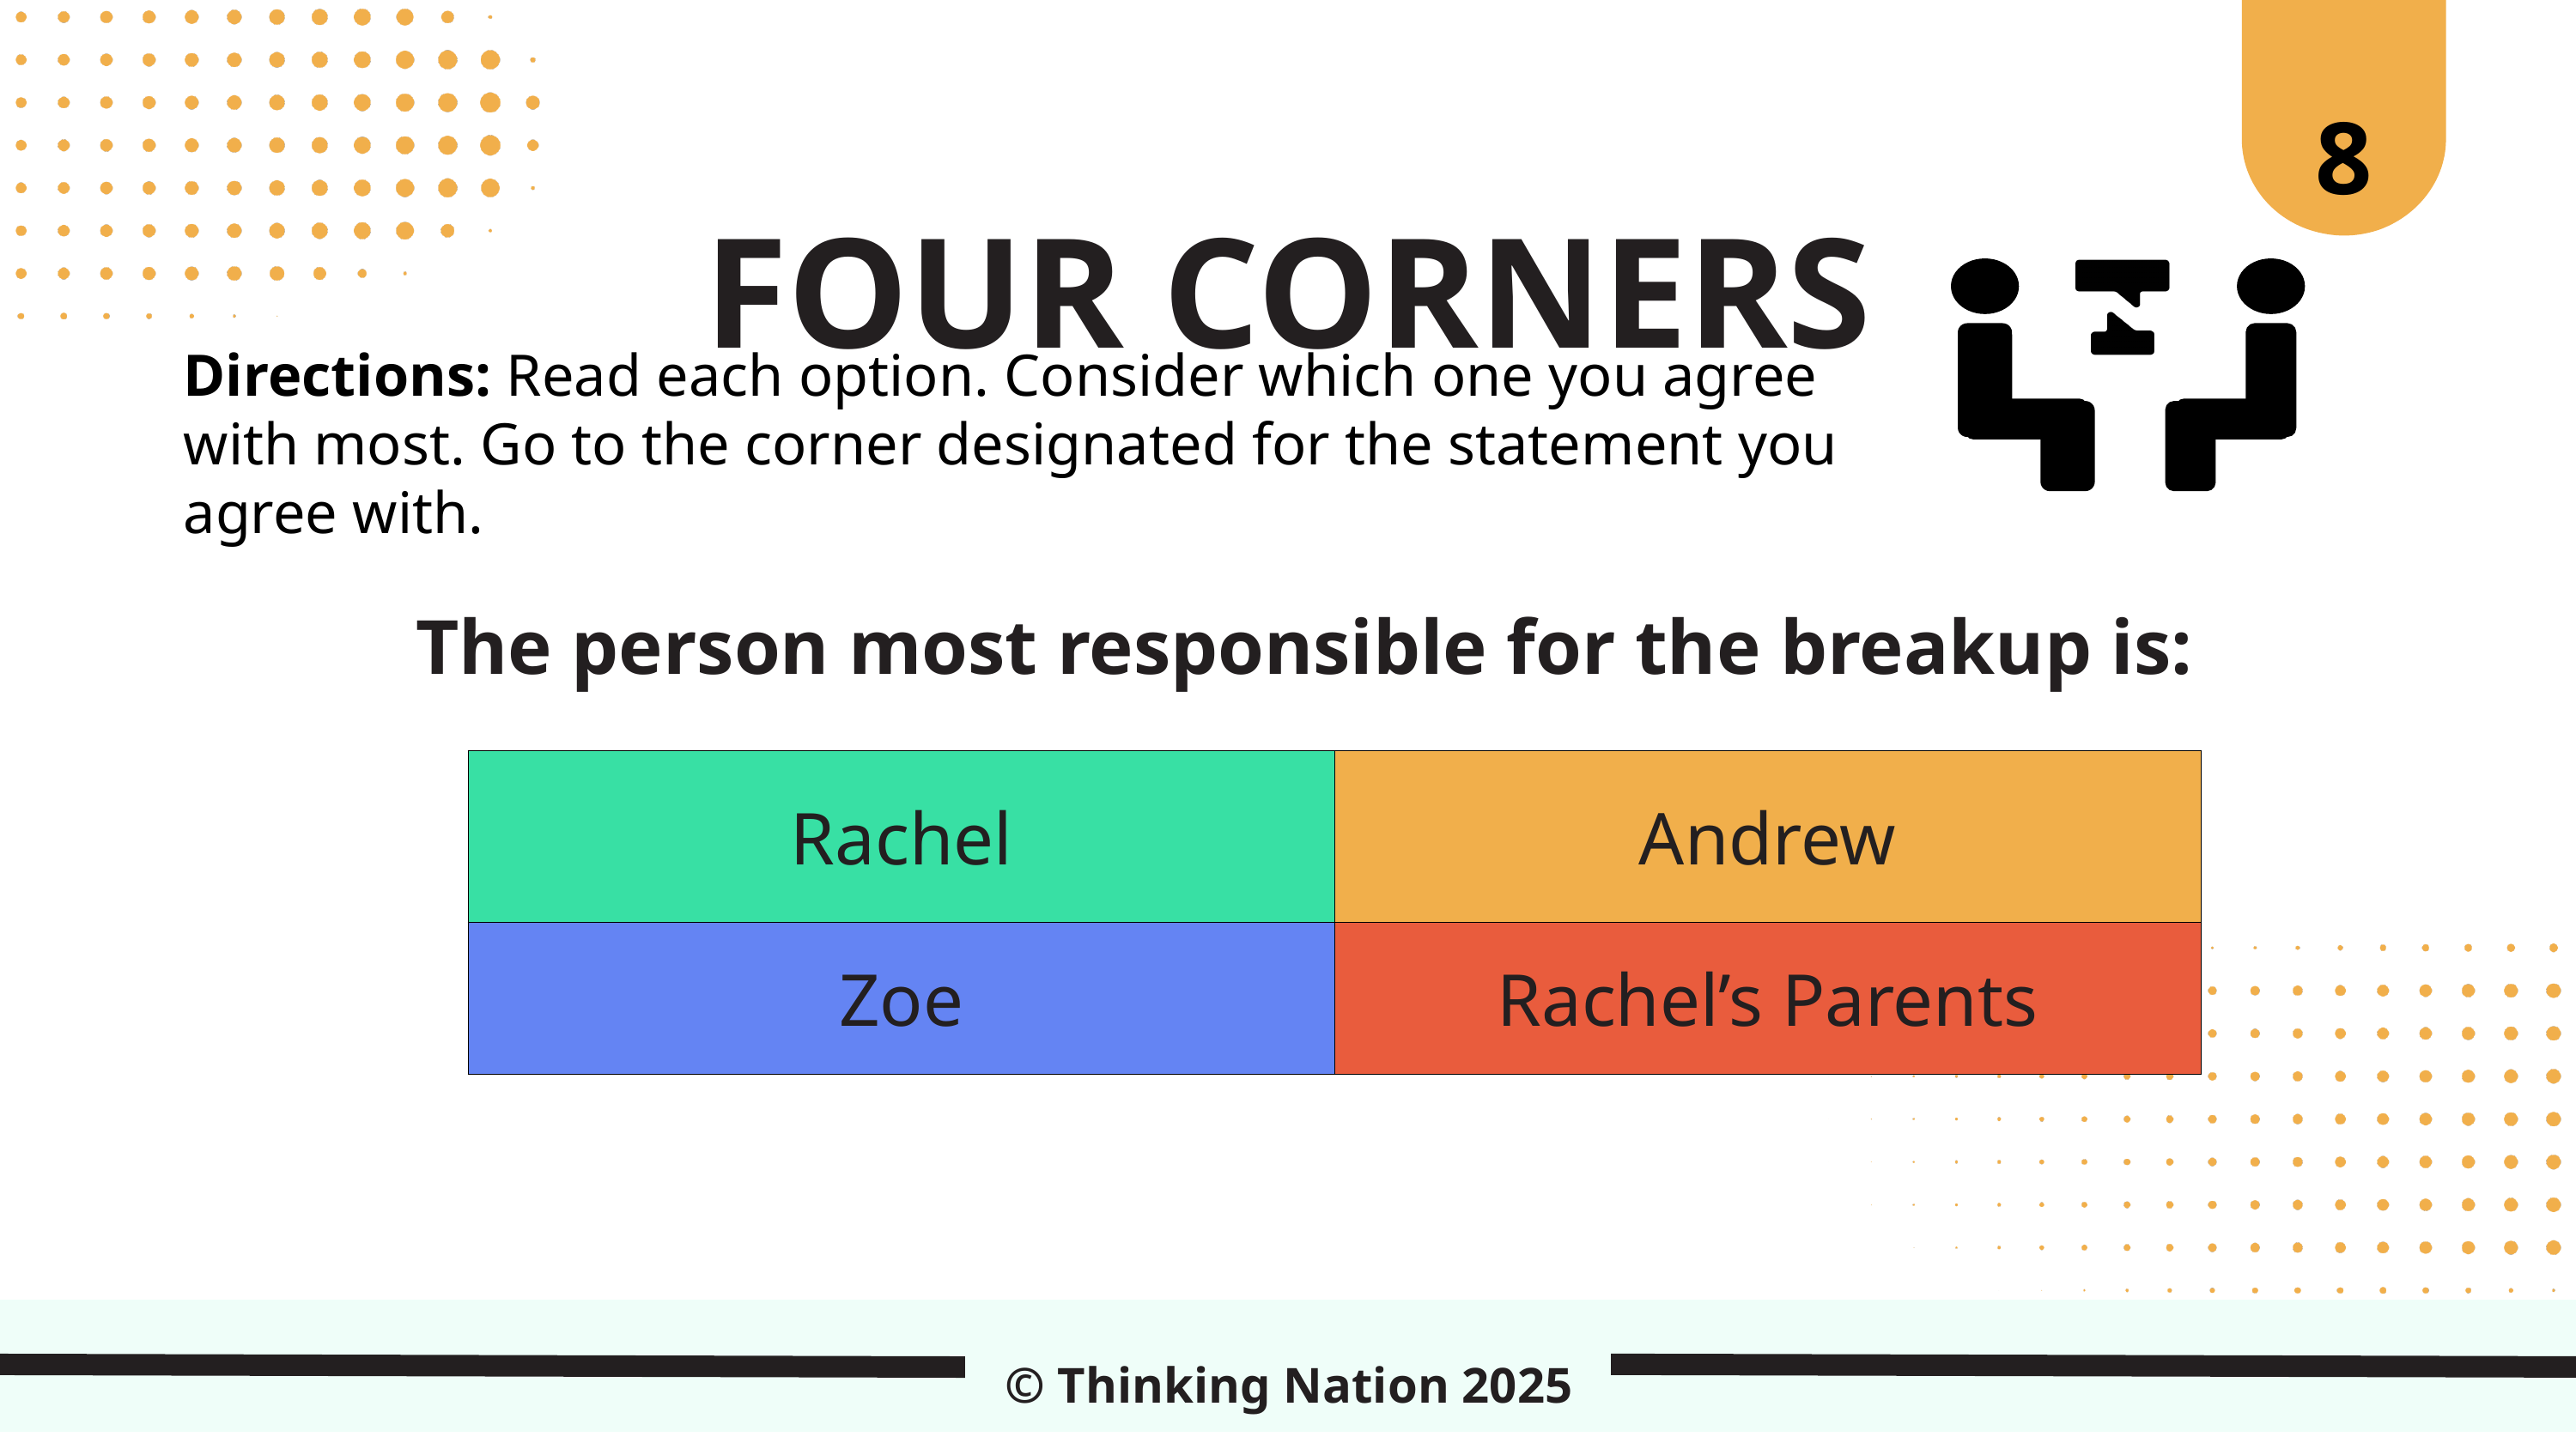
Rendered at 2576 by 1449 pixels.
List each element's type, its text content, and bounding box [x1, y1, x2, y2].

table_header Andrew [1335, 751, 2201, 922]
table_cell Rachel’s Parents [1335, 923, 2201, 1074]
text_box The person most responsible for the breakup is: [78, 599, 2530, 690]
text_box Directions: Read each option. Consider which one you agree with most. Go to the corner designated for the statement you agree with. [170, 326, 1891, 409]
text_box FOUR CORNERS [359, 123, 2216, 379]
text_box [1828, 943, 2576, 1294]
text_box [1951, 240, 2305, 491]
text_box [2233, 0, 2455, 236]
table_cell Zoe [469, 923, 1334, 1074]
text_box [0, 1299, 2576, 1433]
table_header Rachel [469, 751, 1334, 922]
text_box [0, 0, 540, 319]
